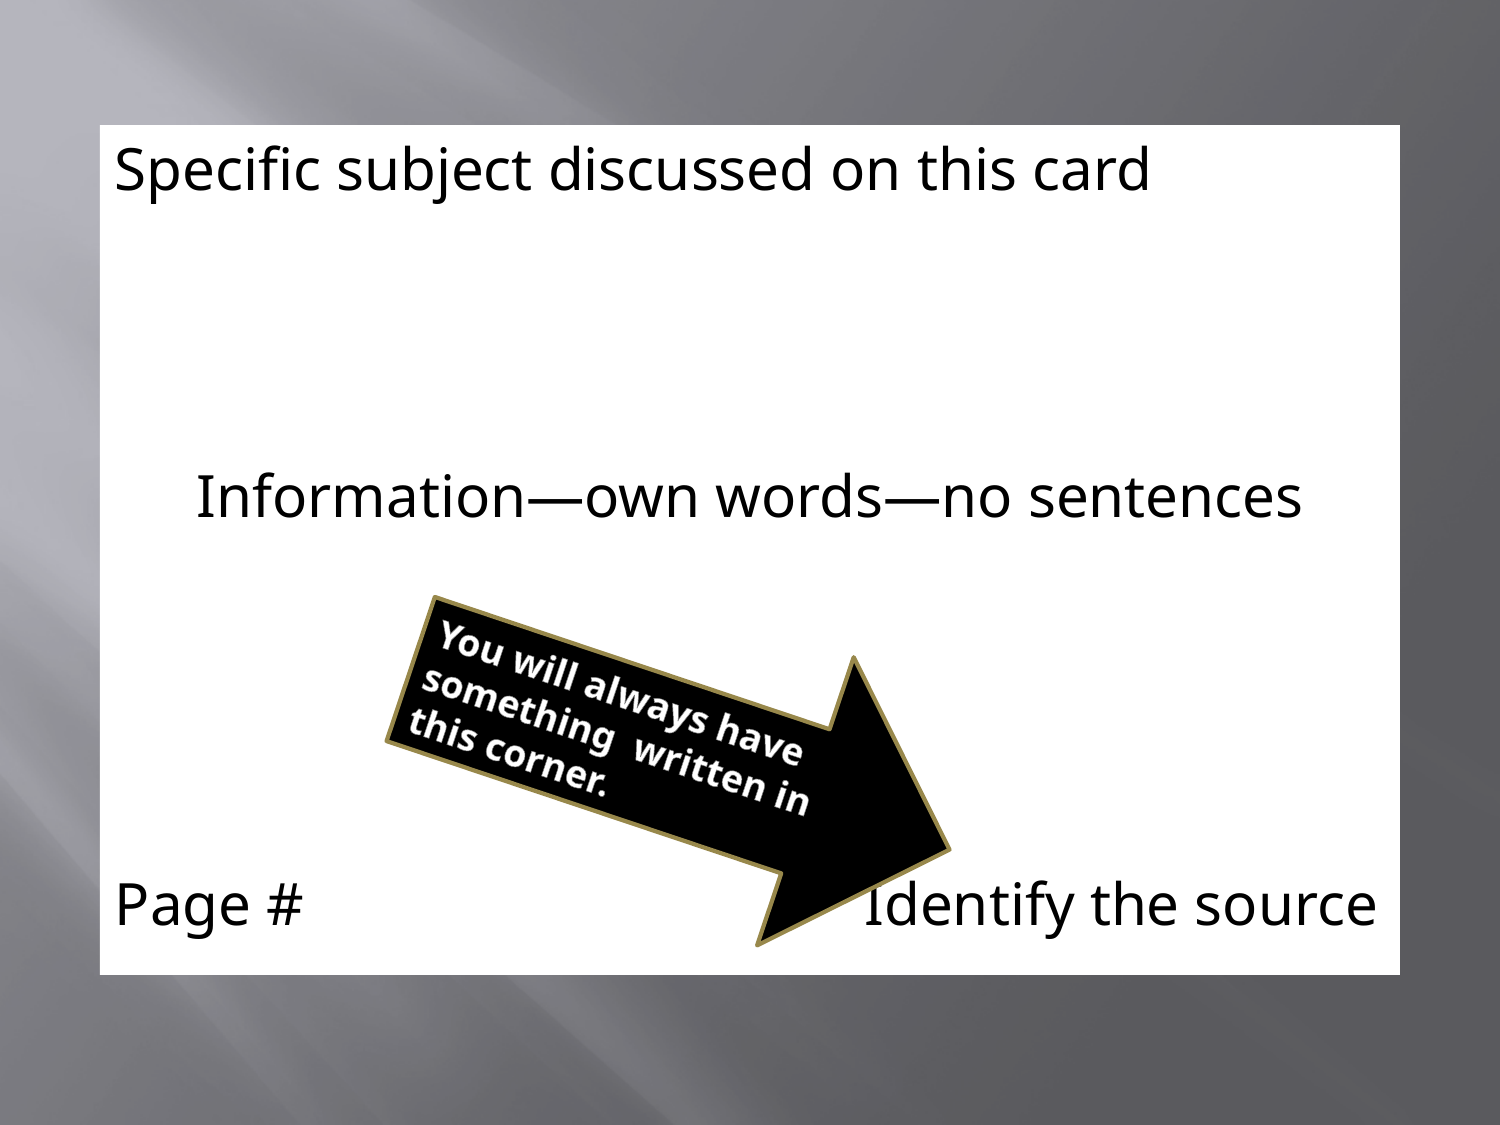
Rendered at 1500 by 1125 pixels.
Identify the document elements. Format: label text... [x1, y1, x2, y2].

text_box You will always have something written in this corner. [384, 594, 952, 948]
subtitle Specific subject discussed on this card Information—own words—no sentences Page # Identify the source [99, 125, 1400, 975]
